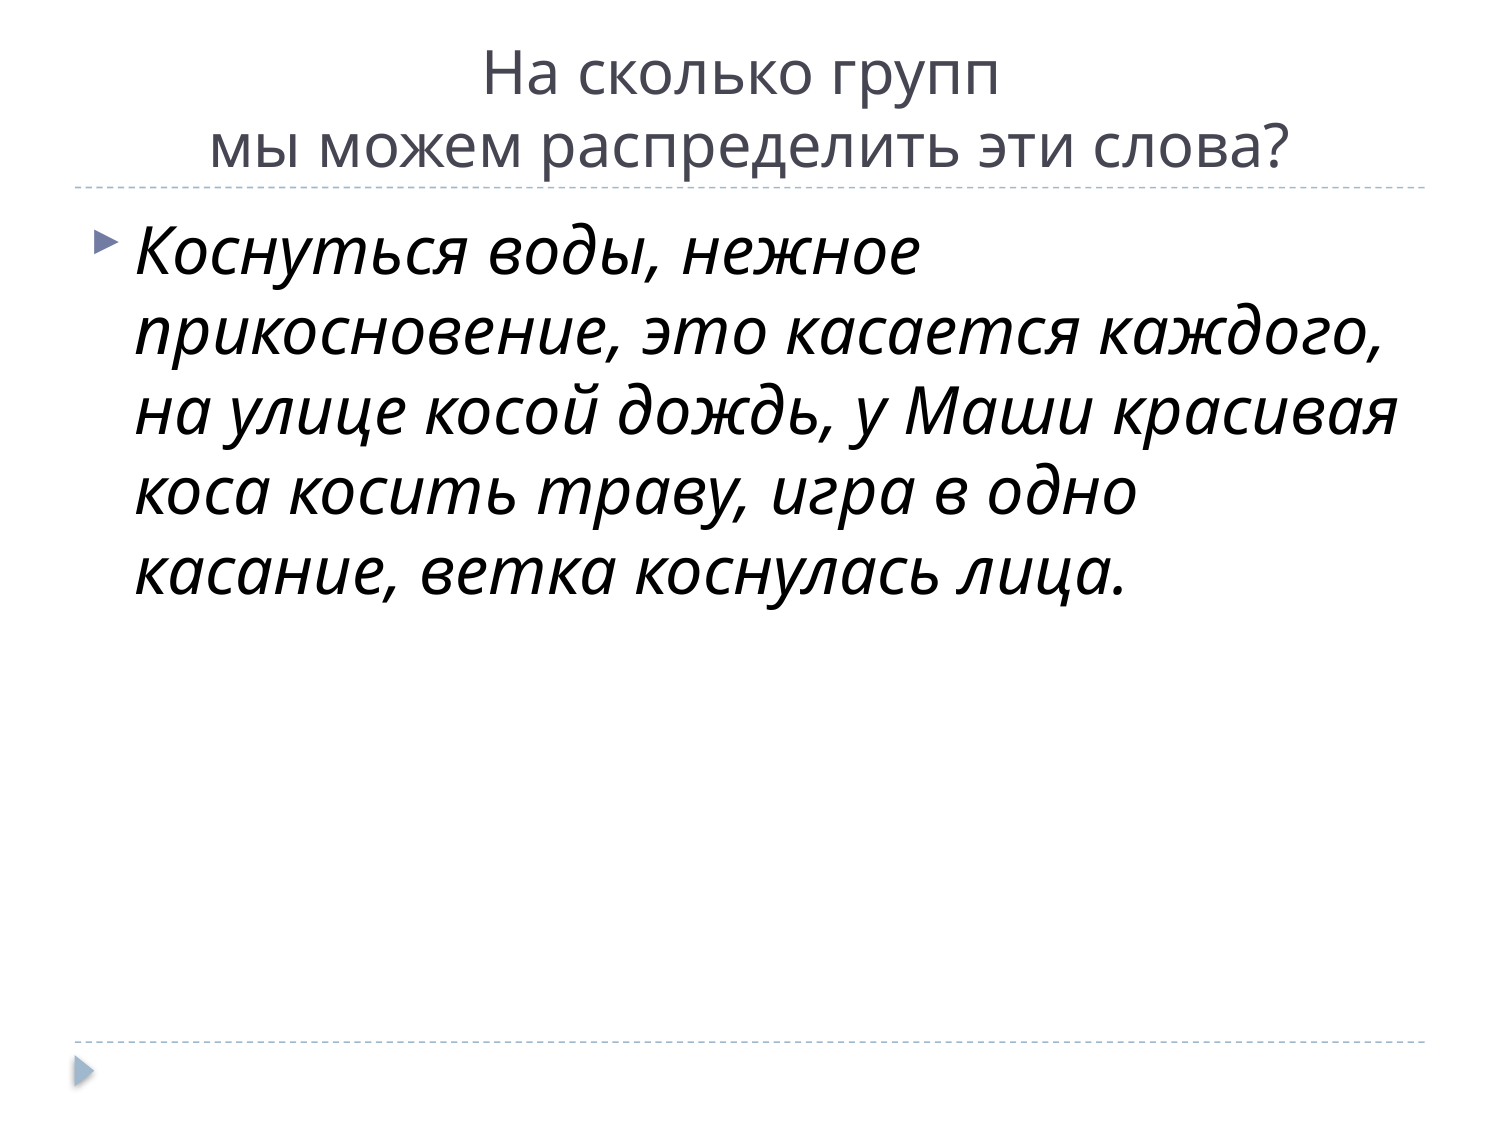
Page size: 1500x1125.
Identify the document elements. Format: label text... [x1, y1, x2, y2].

title На сколько групп мы можем распределить эти слова? [75, 24, 1425, 188]
list Коснуться воды, нежное прикосновение, это касается каждого, на улице косой дождь, у Маши красивая коса косить траву, игра в одно касание, ветка коснулась лица. [75, 200, 1425, 1010]
